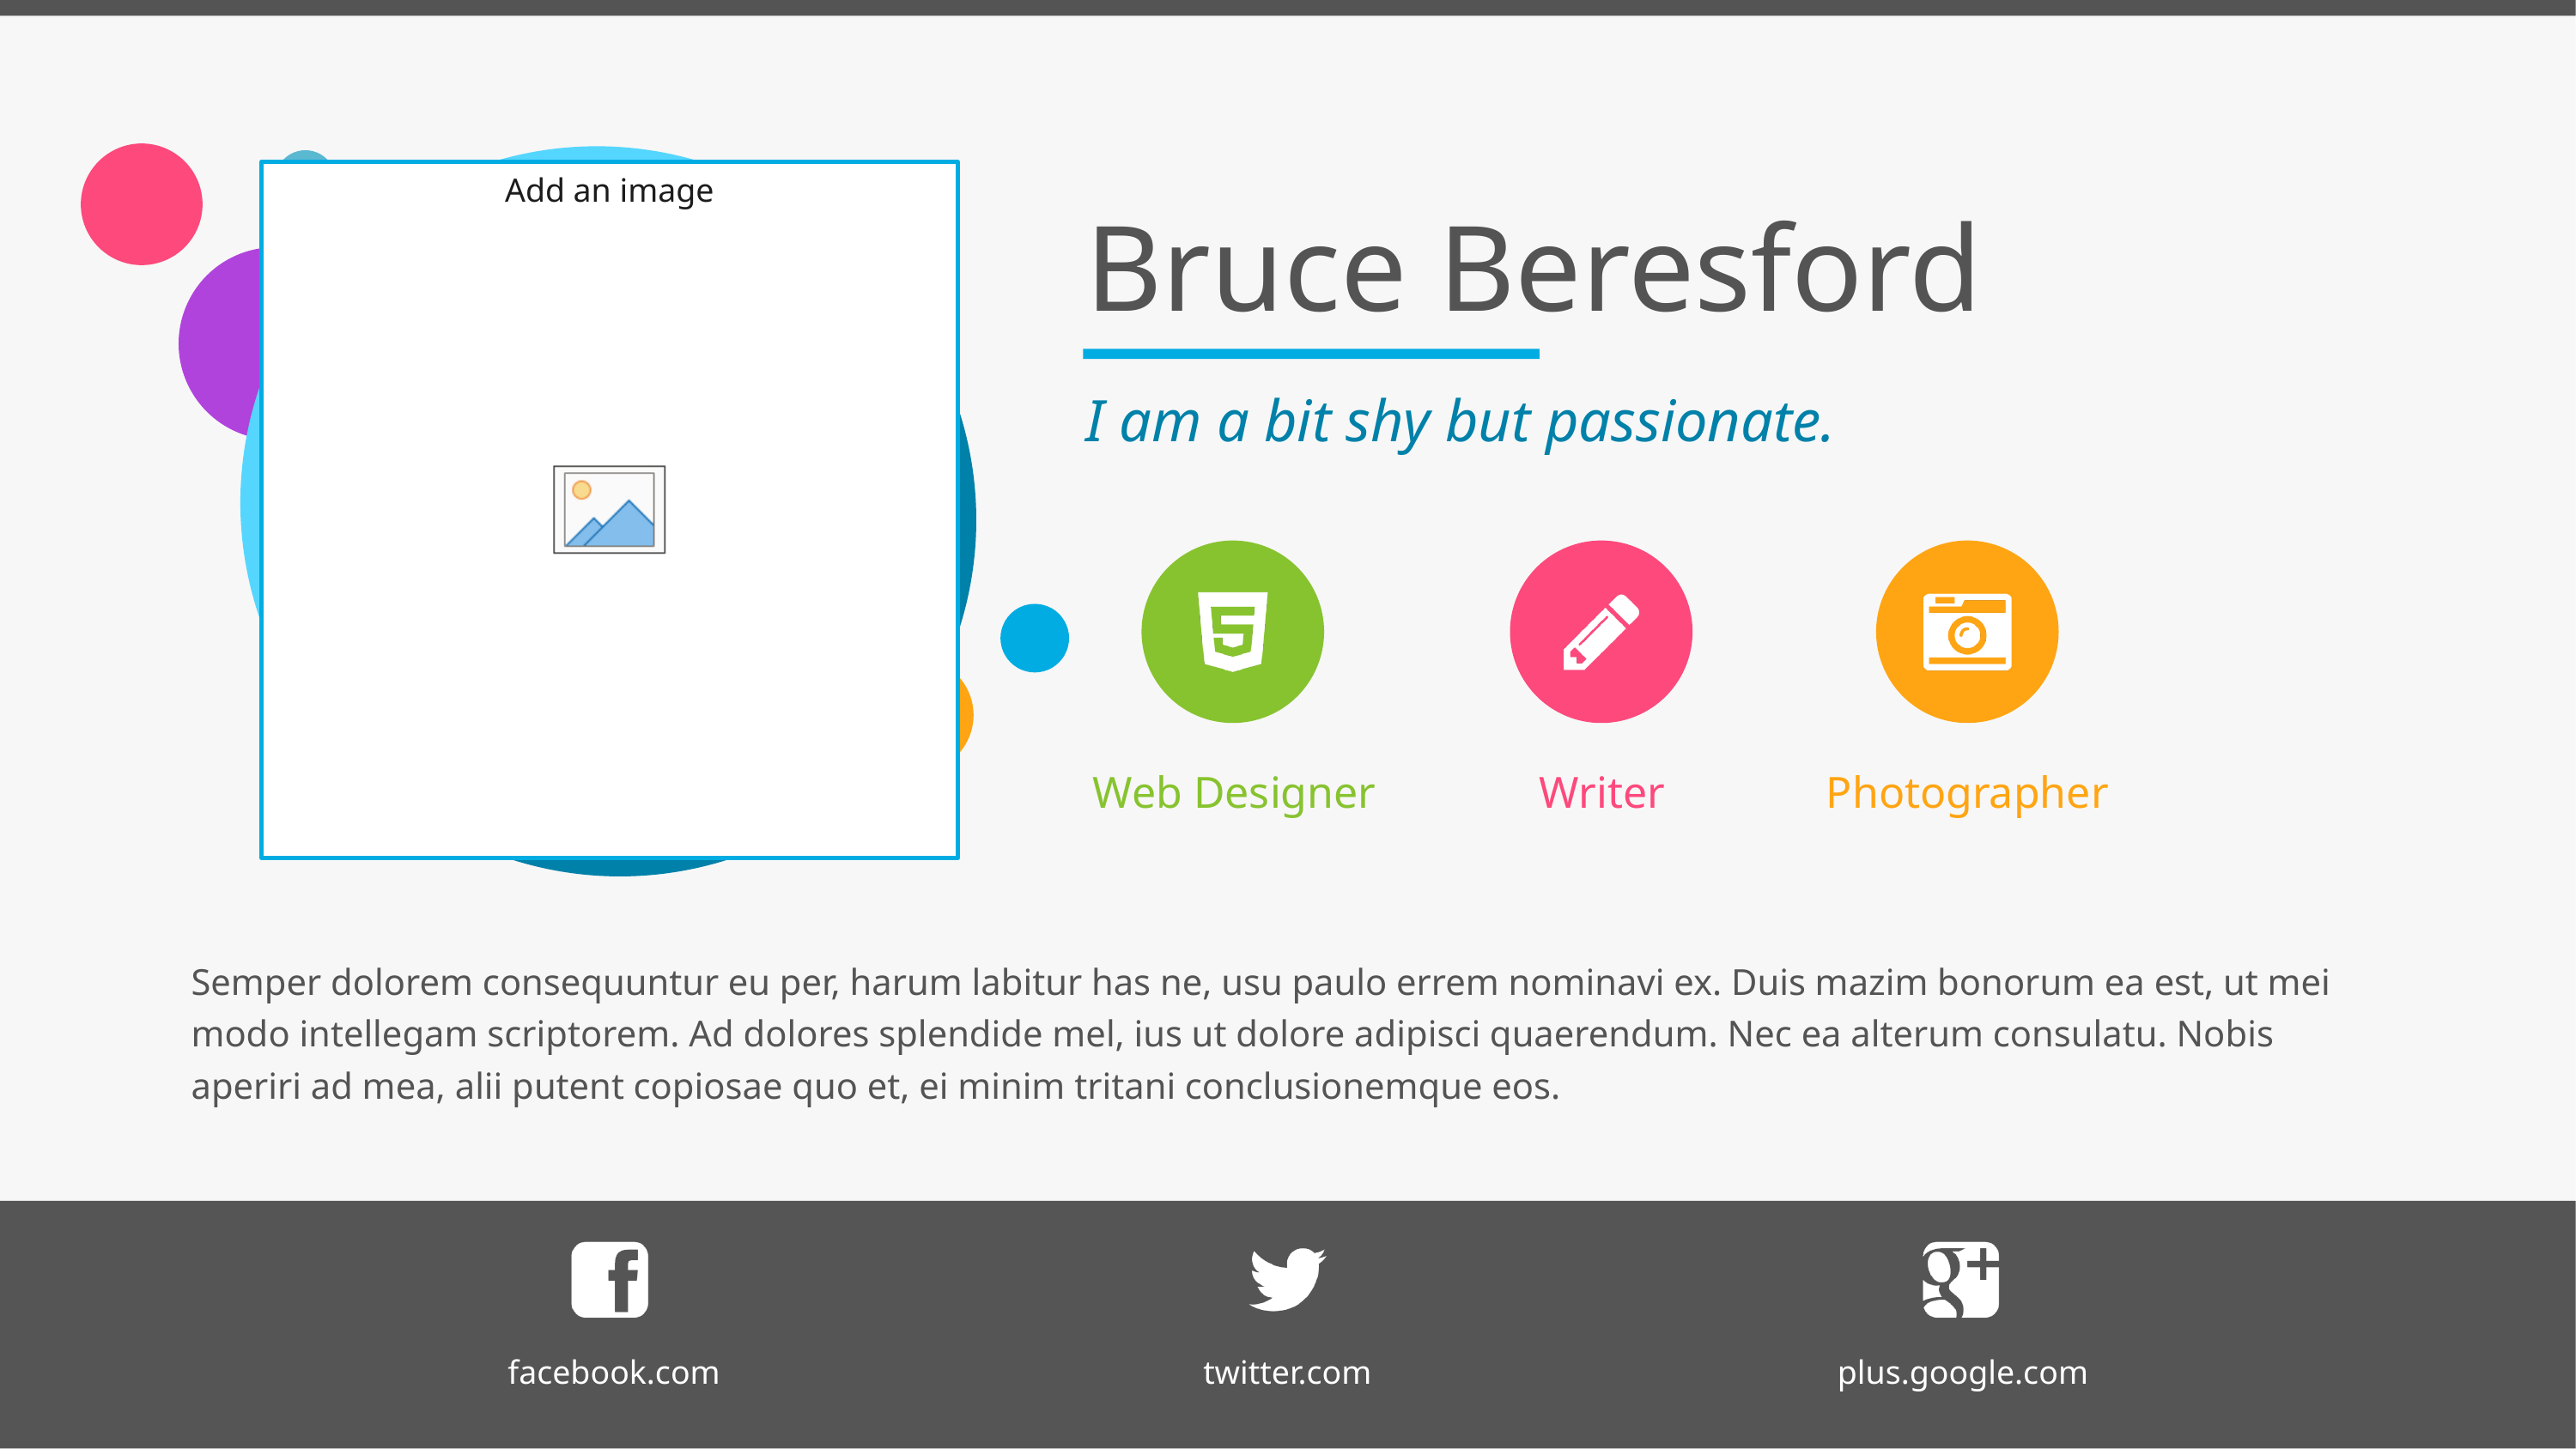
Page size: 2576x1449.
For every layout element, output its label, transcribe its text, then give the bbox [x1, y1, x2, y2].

list plus.google.com [1685, 1332, 2242, 1414]
list Web Designer [1062, 743, 1407, 876]
picture [1242, 1234, 1332, 1324]
list I am a bit shy but passionate. [1062, 359, 2412, 491]
list Writer [1430, 743, 1775, 876]
list Semper dolorem consequuntur eu per, harum labitur has ne, usu paulo errem nominavi ex. Duis mazim bonorum ea est, ut mei modo intellegam scriptorem. Ad dolores splendide mel, ius ut dolore adipisci quaerendum. Nec ea alterum consulatu. Nobis aperiri ad mea, alii putent copiosae quo et, ei minim tritani conclusionemque eos. [167, 886, 2408, 1171]
title Bruce Beresford [1062, 156, 2412, 347]
picture [1916, 1234, 2006, 1324]
picture [1188, 587, 1278, 676]
picture [1923, 587, 2012, 676]
picture [565, 1234, 654, 1324]
list facebook.com [336, 1332, 893, 1414]
picture [264, 165, 955, 855]
list Photographer [1795, 743, 2141, 876]
list twitter.com [1009, 1332, 1566, 1414]
picture [1557, 587, 1646, 676]
